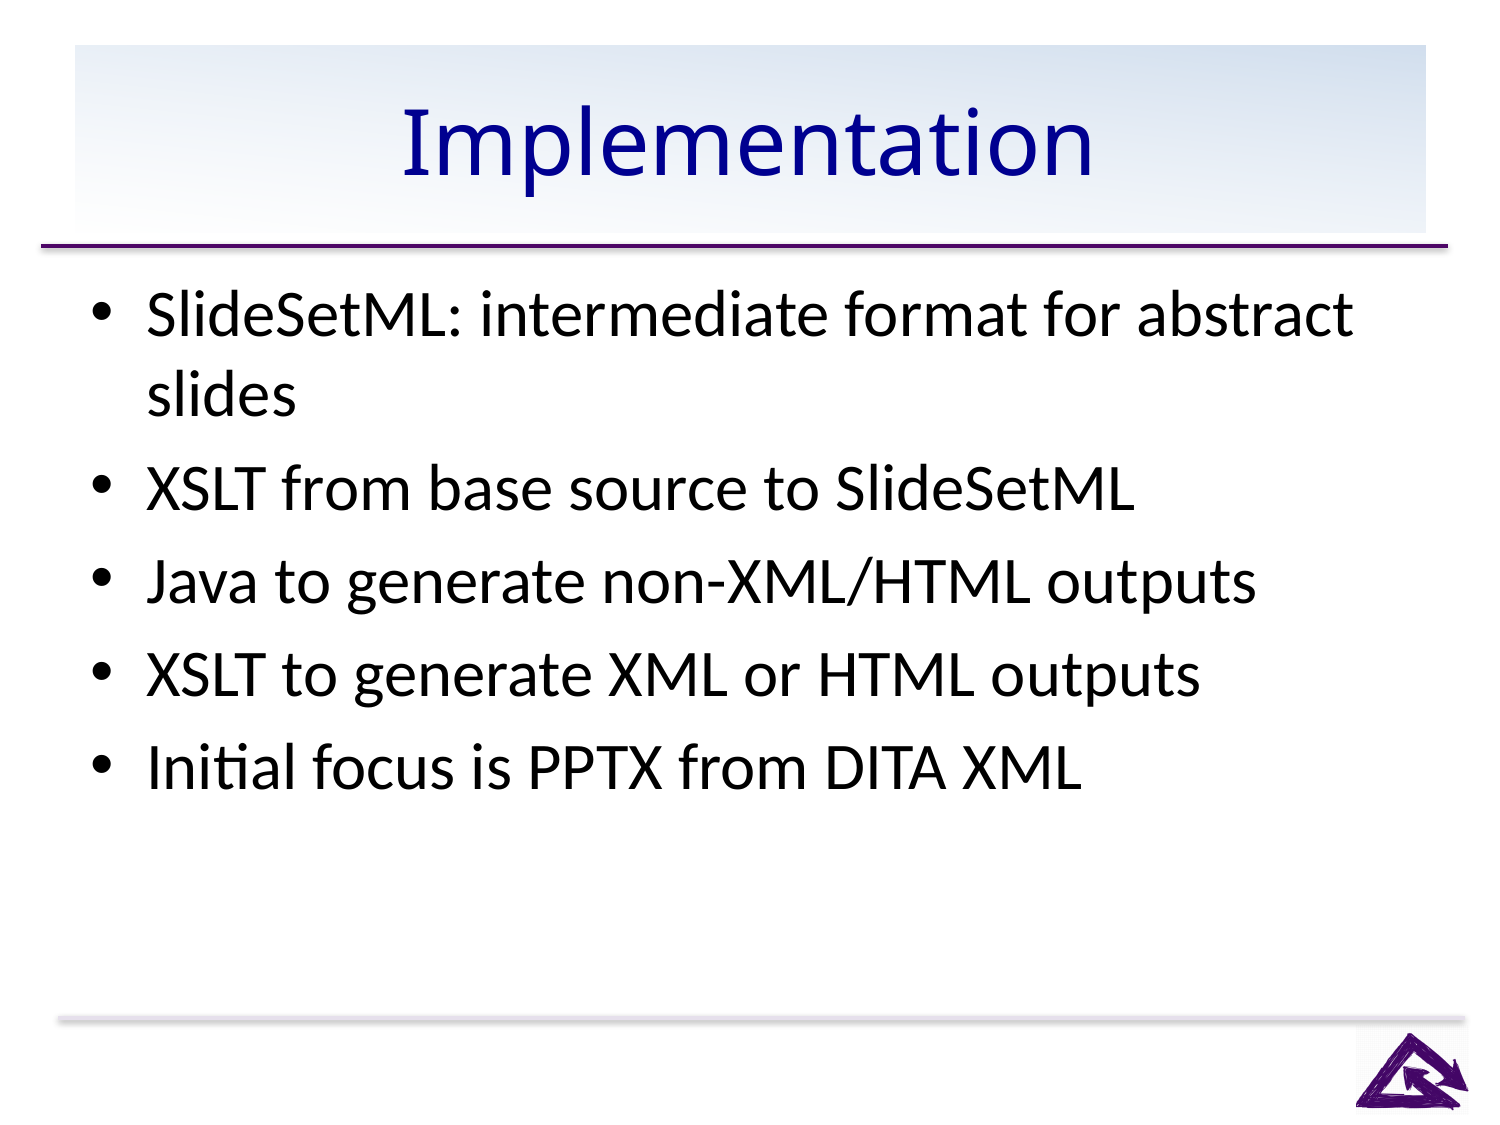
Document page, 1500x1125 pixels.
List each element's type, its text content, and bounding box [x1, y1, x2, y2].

list SlideSetML: intermediate format for abstract slides XSLT from base source to SlideSetML Java to generate non-XML/HTML outputs XSLT to generate XML or HTML outputs Initial focus is PPTX from DITA XML [75, 262, 1425, 1005]
title Implementation [75, 45, 1425, 233]
picture [1356, 1025, 1469, 1115]
